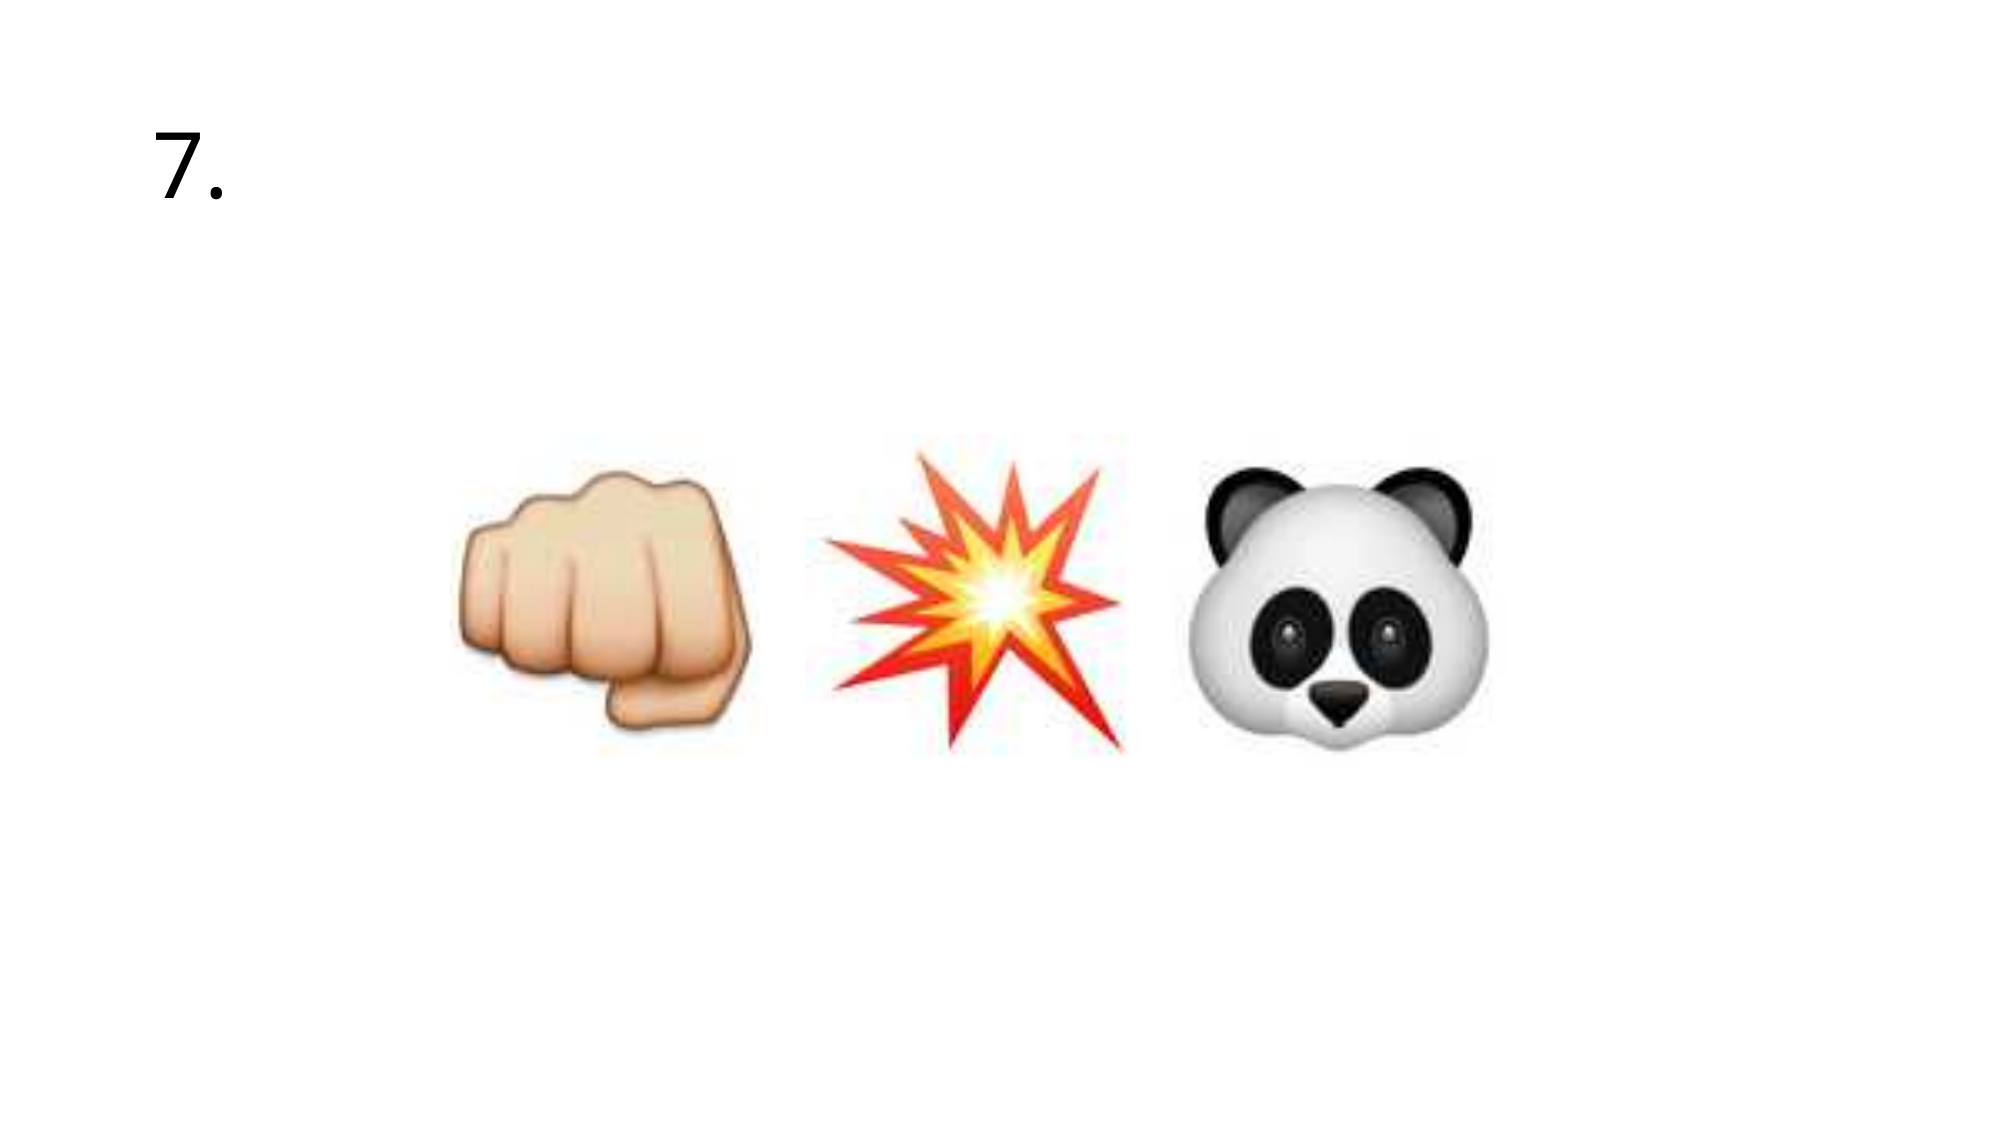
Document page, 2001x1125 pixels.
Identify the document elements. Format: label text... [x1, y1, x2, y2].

title 7. [137, 59, 1863, 278]
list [450, 402, 1550, 792]
